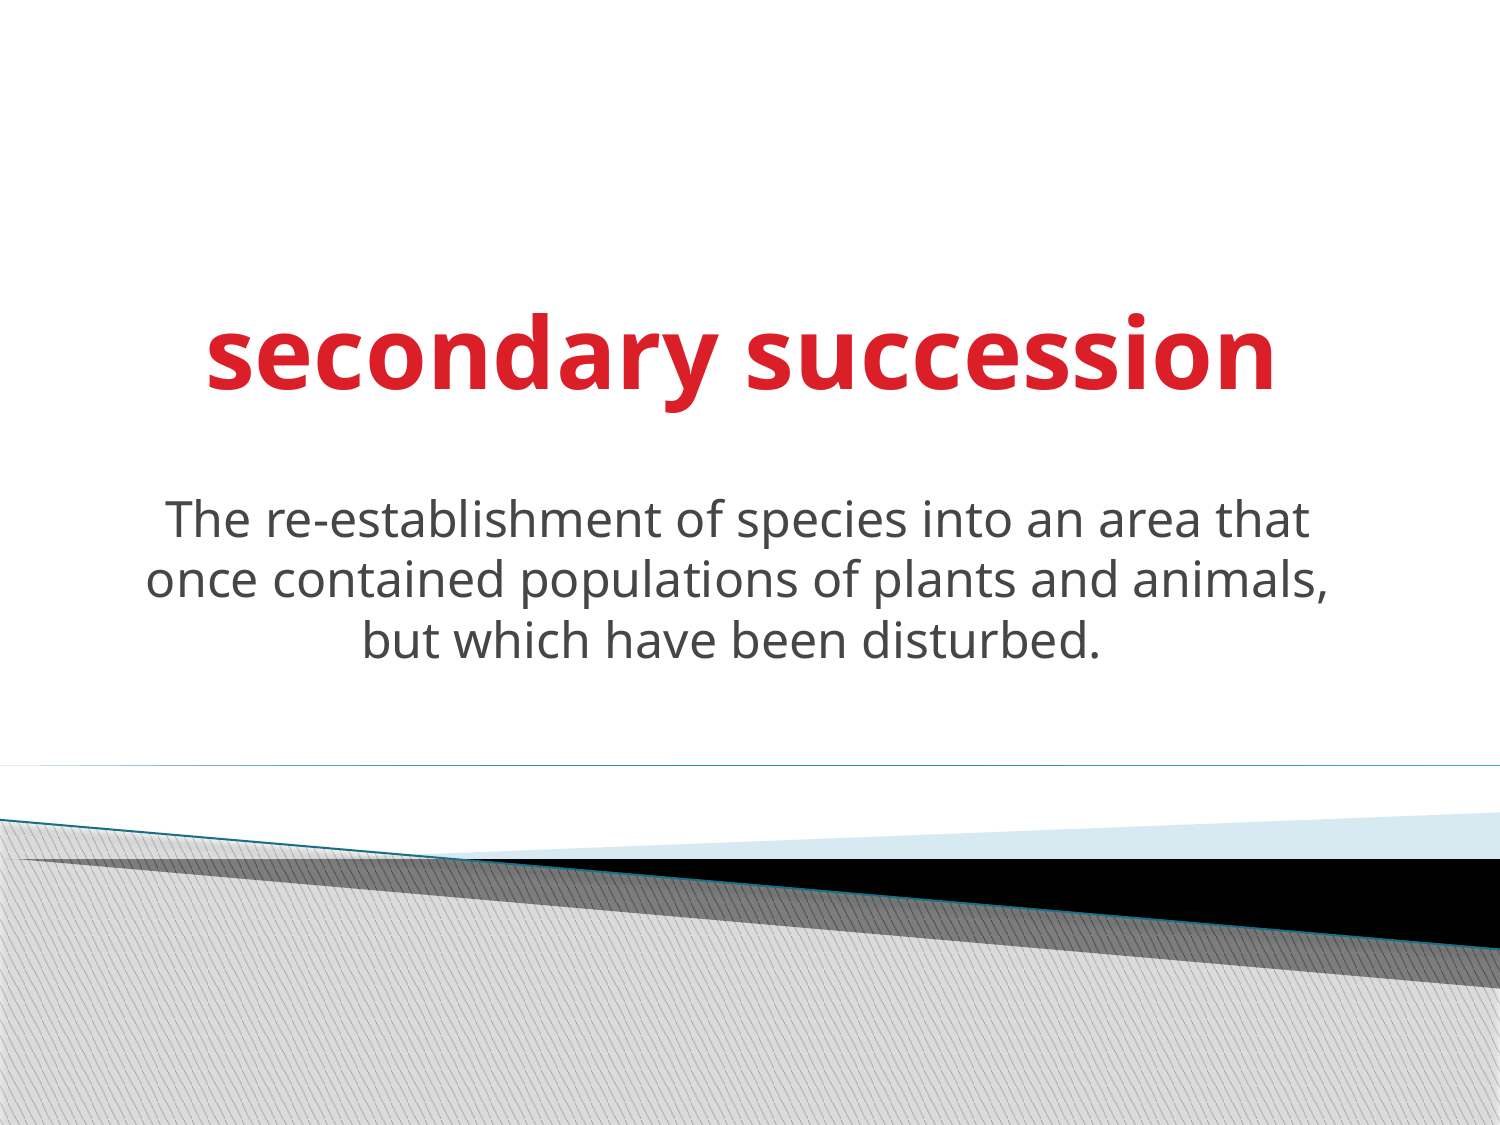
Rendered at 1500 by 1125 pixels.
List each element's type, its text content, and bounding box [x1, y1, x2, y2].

subtitle The re-establishment of species into an area that once contained populations of plants and animals, but which have been disturbed. [105, 480, 1381, 678]
title secondary succession [105, 117, 1381, 418]
picture [5, 859, 1500, 989]
